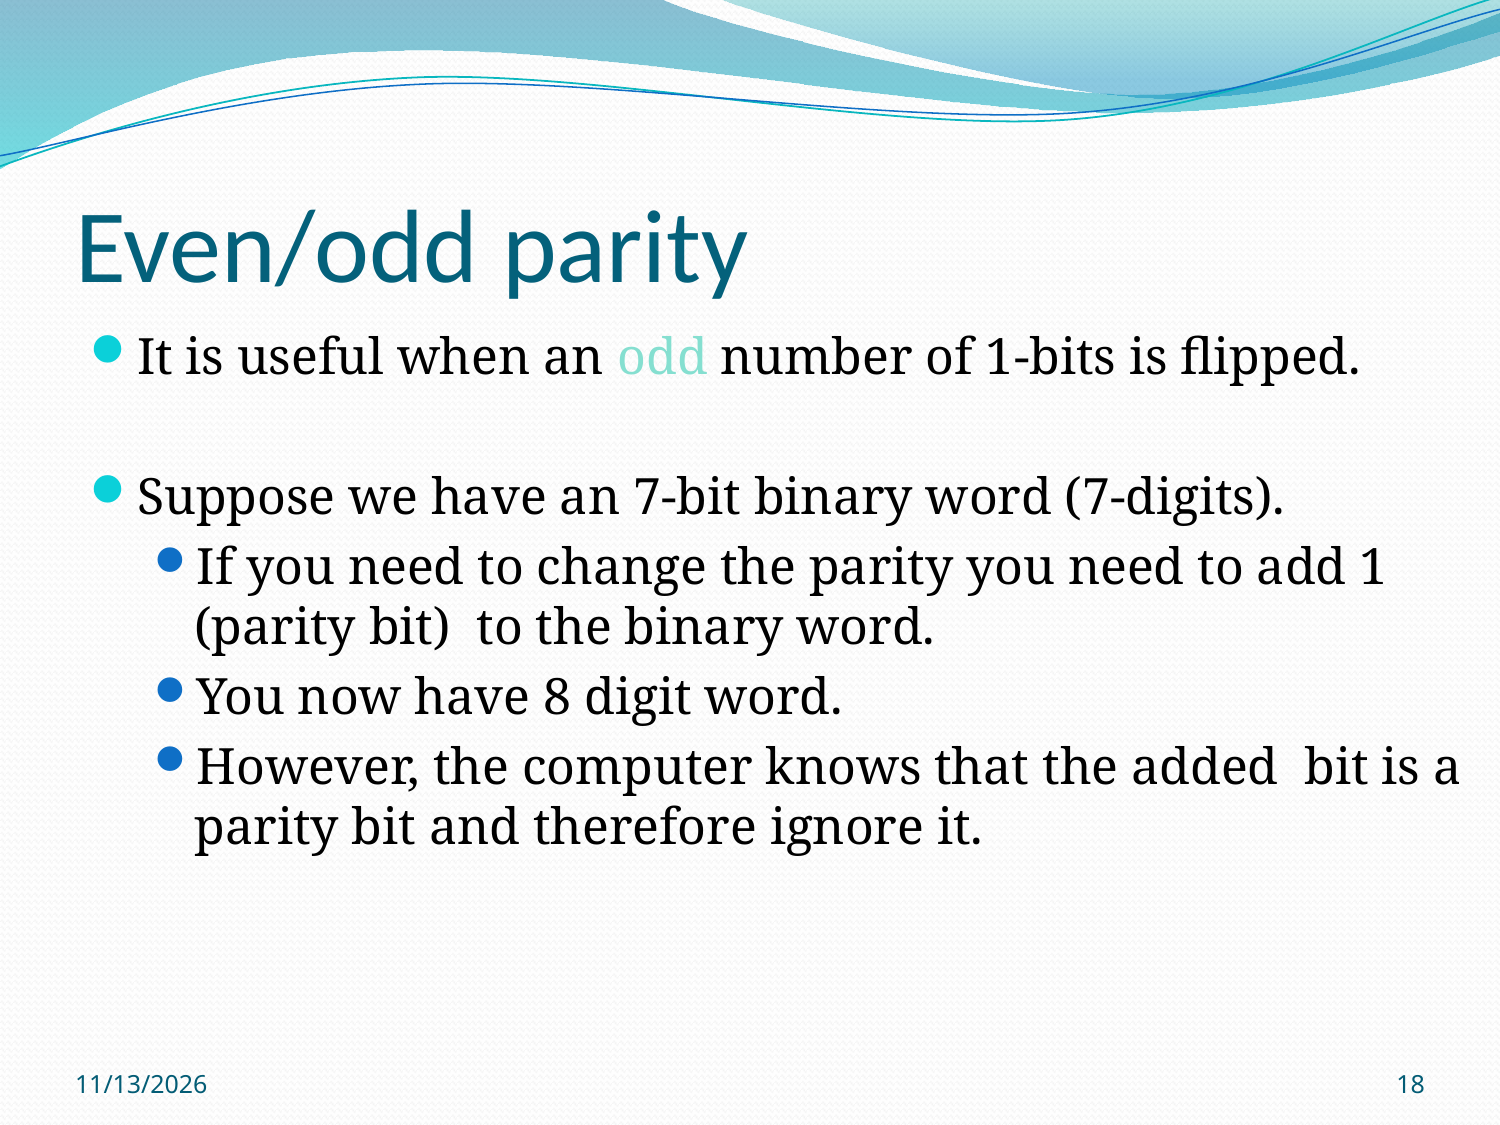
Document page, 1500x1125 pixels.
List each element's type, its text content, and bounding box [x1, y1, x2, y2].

title Even/odd parity [75, 115, 1425, 303]
slide_number 18 [1299, 1042, 1425, 1103]
list It is useful when an odd number of 1-bits is flipped. Suppose we have an 7-bit binary word (7-digits). If you need to change the parity you need to add 1 (parity bit) to the binary word. You now have 8 digit word. However, the computer knows that the added bit is a parity bit and therefore ignore it. [75, 317, 1483, 1038]
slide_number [75, 1042, 425, 1103]
